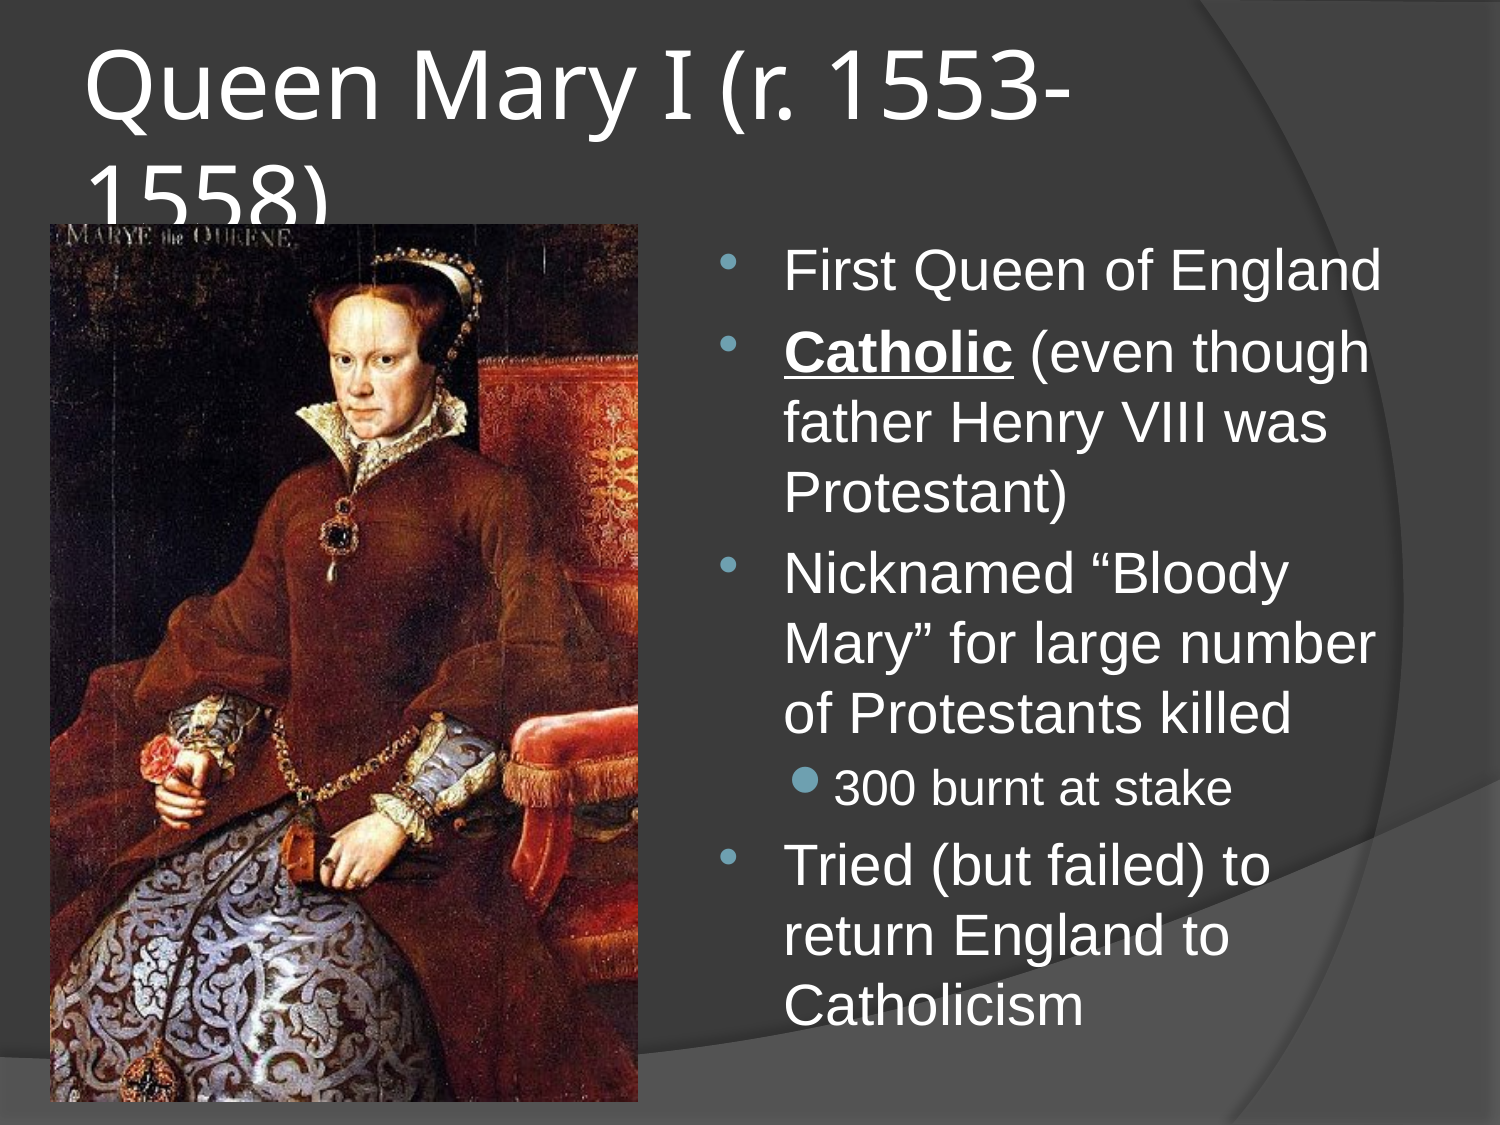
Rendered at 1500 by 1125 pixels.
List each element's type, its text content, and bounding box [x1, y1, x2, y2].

picture [49, 224, 638, 1102]
title Queen Mary I (r. 1553-1558) [75, 45, 1300, 233]
list First Queen of England Catholic (even though father Henry VIII was Protestant) Nicknamed “Bloody Mary” for large number of Protestants killed 300 burnt at stake Tried (but failed) to return England to Catholicism [699, 224, 1438, 1050]
